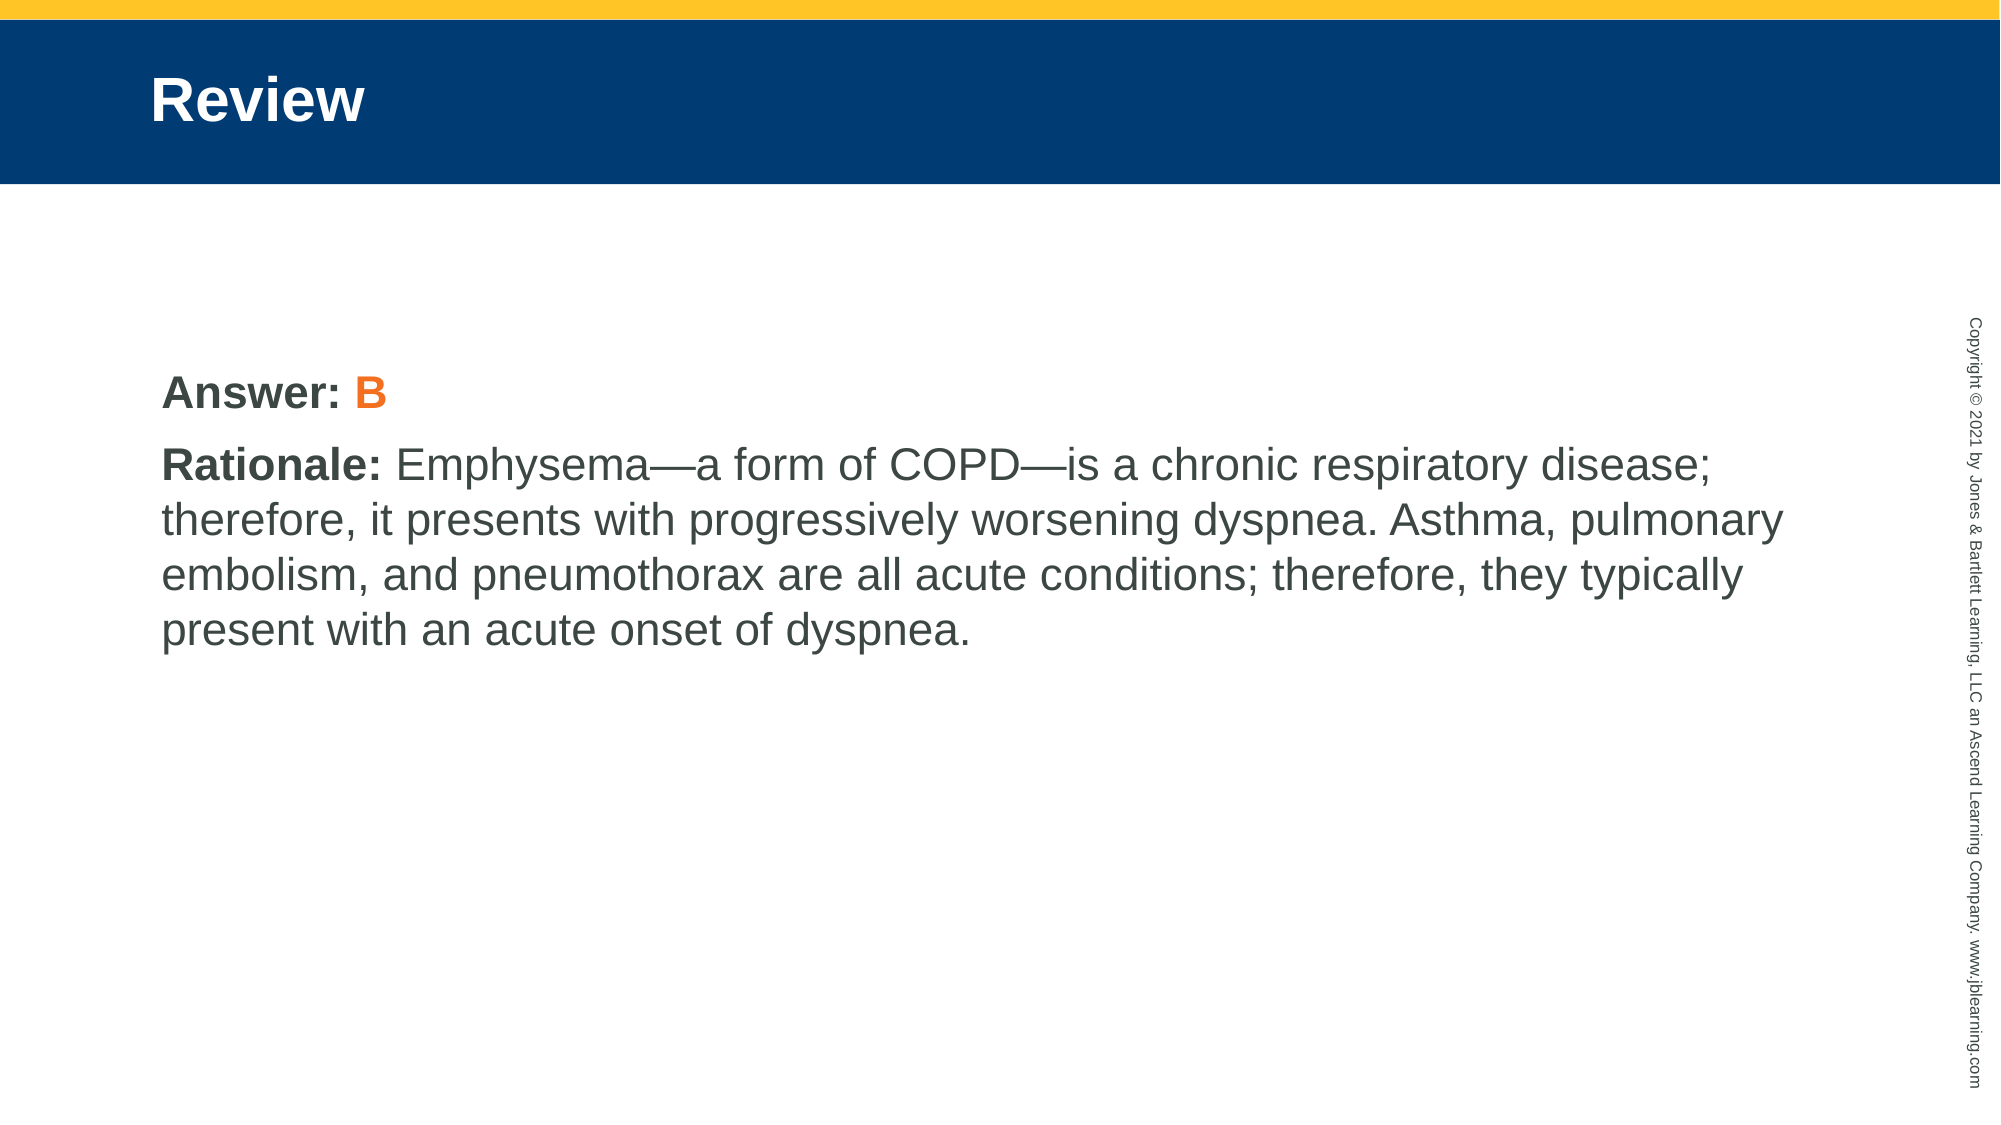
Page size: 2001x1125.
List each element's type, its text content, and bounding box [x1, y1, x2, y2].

title Review [0, 19, 2000, 185]
list Answer: B Rationale: Emphysema—a form of COPD—is a chronic respiratory disease; therefore, it presents with progressively worsening dyspnea. Asthma, pulmonary embolism, and pneumothorax are all acute conditions; therefore, they typically present with an acute onset of dyspnea. [146, 361, 1859, 1016]
